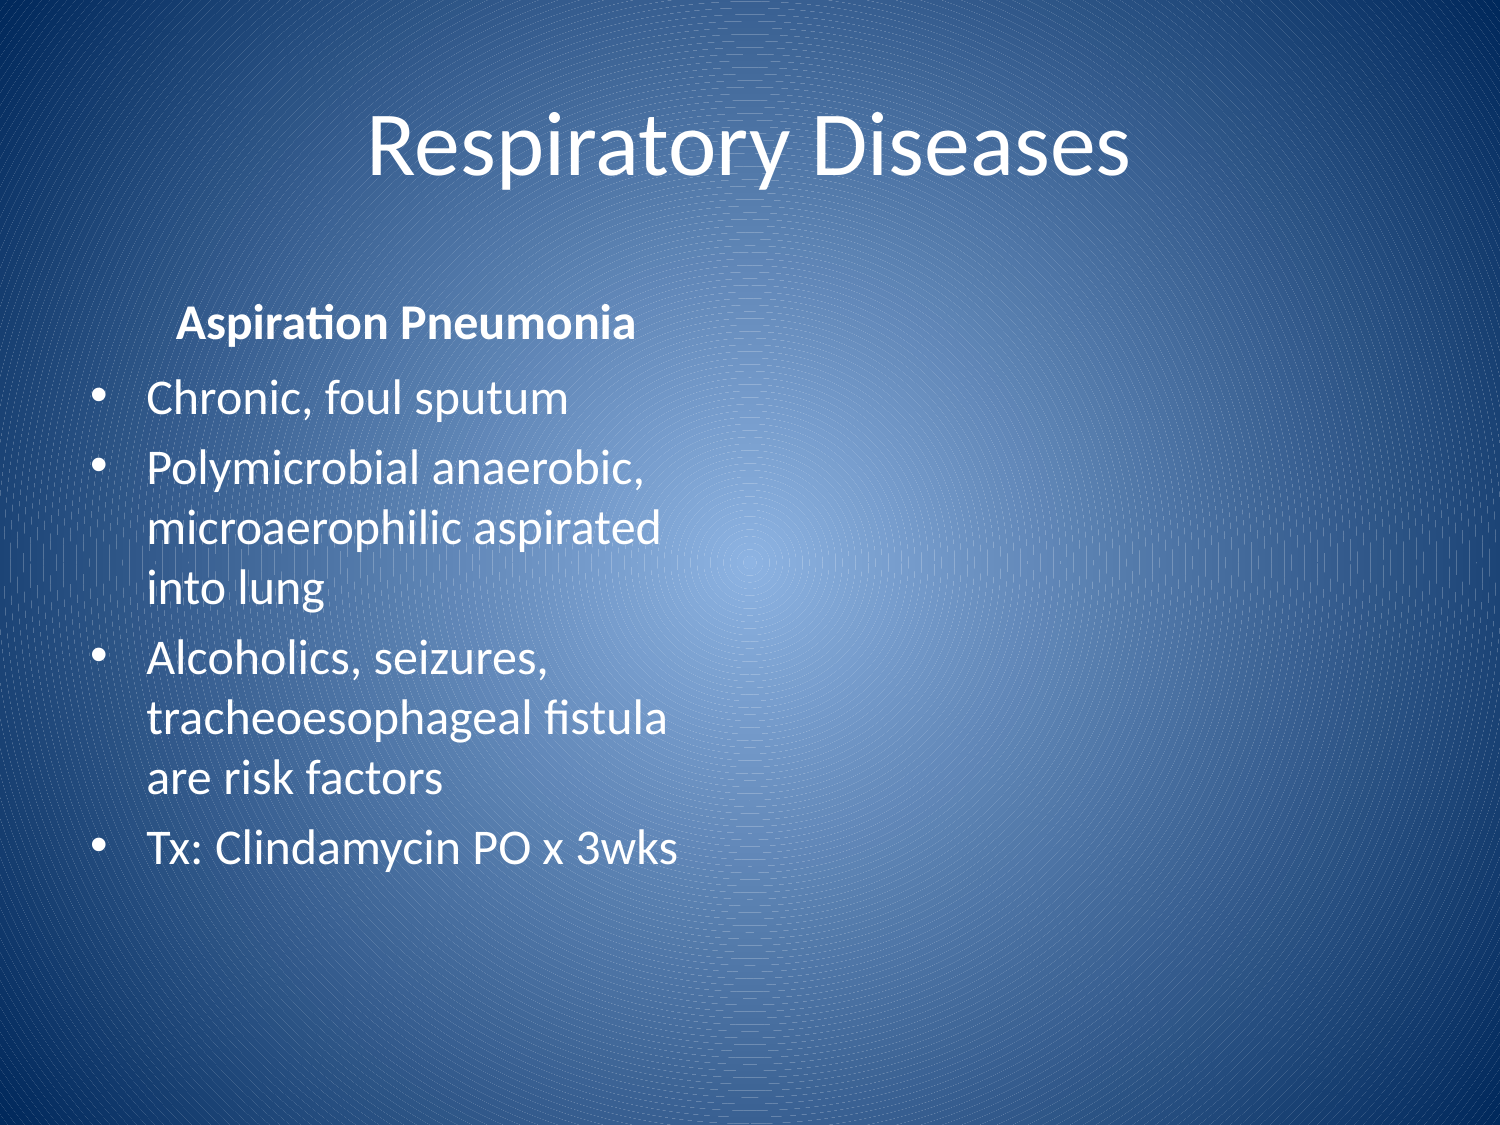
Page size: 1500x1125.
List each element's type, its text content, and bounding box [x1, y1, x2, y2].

title Respiratory Diseases [75, 45, 1425, 233]
list Aspiration Pneumonia [75, 251, 738, 356]
list Chronic, foul sputum Polymicrobial anaerobic, microaerophilic aspirated into lung Alcoholics, seizures, tracheoesophageal fistula are risk factors Tx: Clindamycin PO x 3wks [75, 356, 738, 1005]
